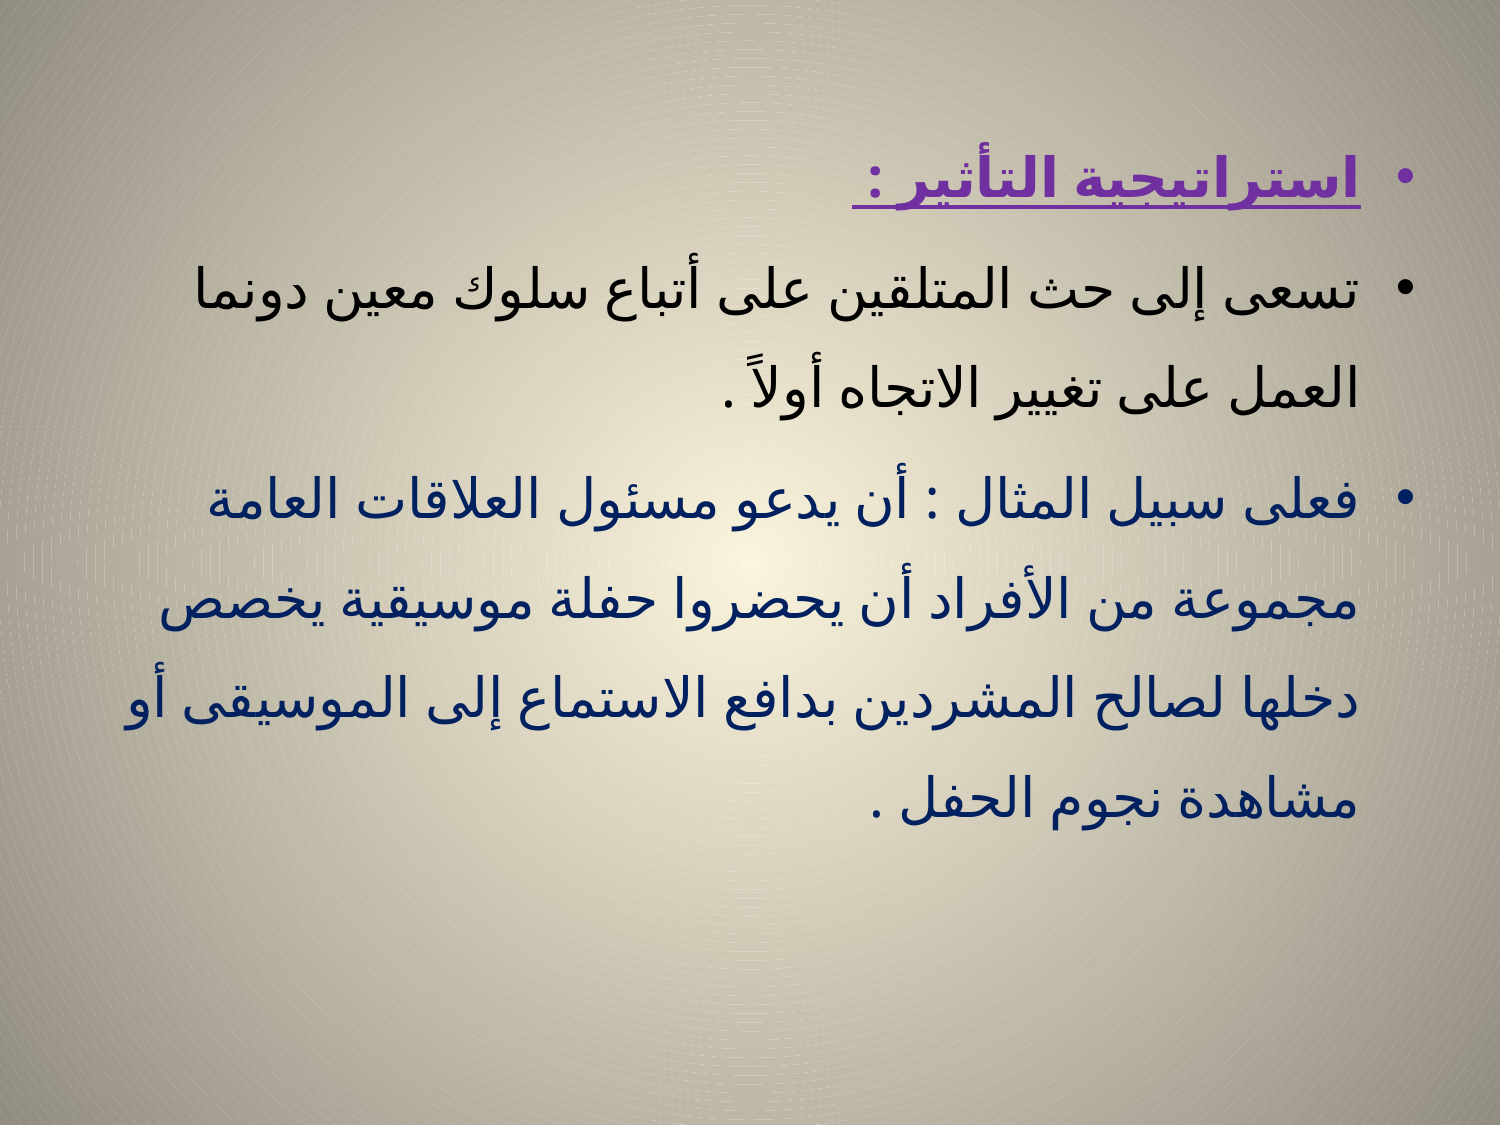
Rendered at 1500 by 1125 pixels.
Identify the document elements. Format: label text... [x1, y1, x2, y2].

list استراتيجية التأثير : تسعى إلى حث المتلقين على أتباع سلوك معين دونما العمل على تغيير الاتجاه أولاً . فعلى سبيل المثال : أن يدعو مسئول العلاقات العامة مجموعة من الأفراد أن يحضروا حفلة موسيقية يخصص دخلها لصالح المشردين بدافع الاستماع إلى الموسيقى أو مشاهدة نجوم الحفل . [76, 101, 1427, 845]
